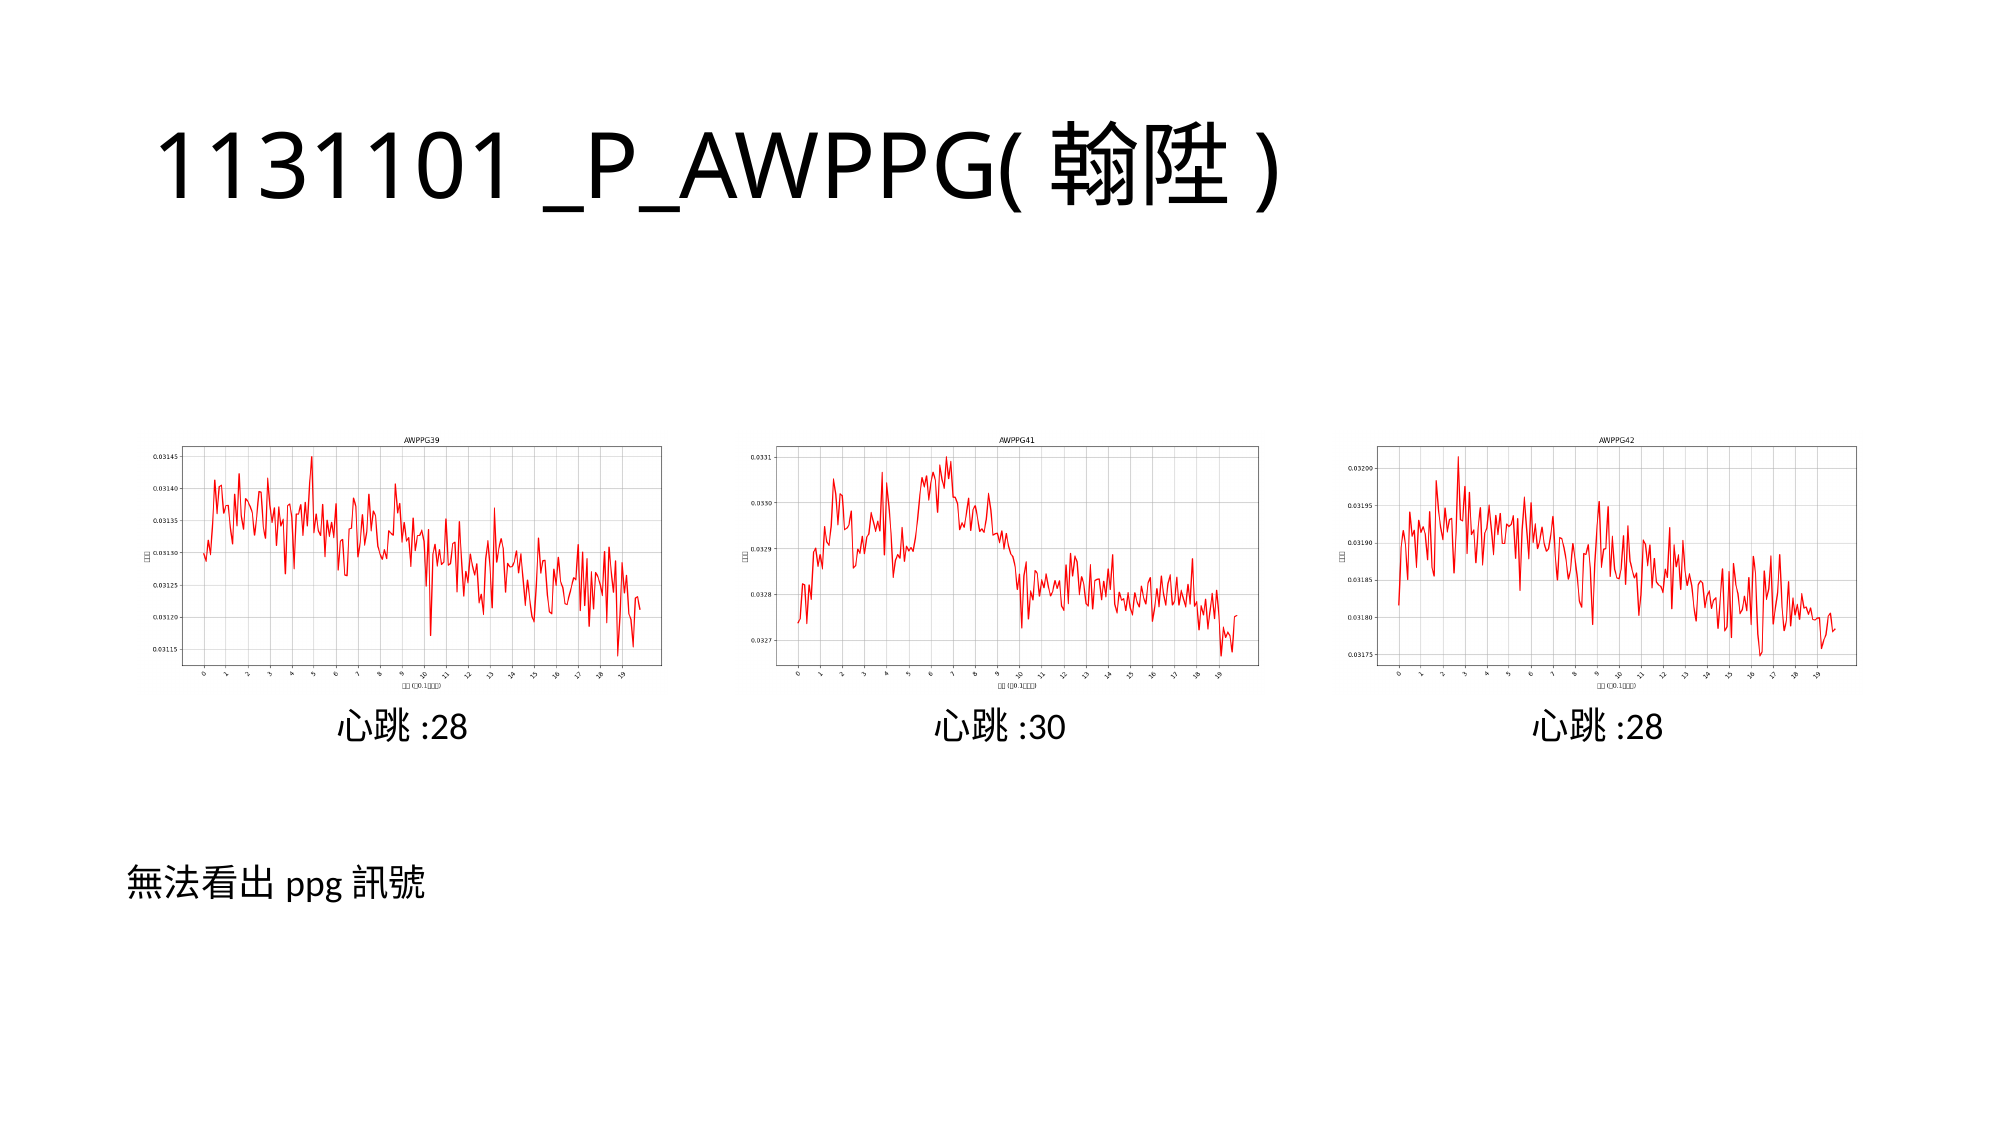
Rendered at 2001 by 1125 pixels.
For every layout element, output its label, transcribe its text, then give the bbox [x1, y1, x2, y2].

text_box 無法看出ppg訊號 [111, 851, 442, 912]
text_box 心跳:28 [1516, 695, 1679, 755]
text_box 心跳:28 [321, 695, 484, 755]
picture [137, 430, 668, 695]
picture [1332, 430, 1863, 695]
text_box 心跳:30 [919, 695, 1081, 755]
title 1131101 _P_AWPPG(翰陞) [137, 59, 1863, 278]
picture [735, 430, 1265, 695]
